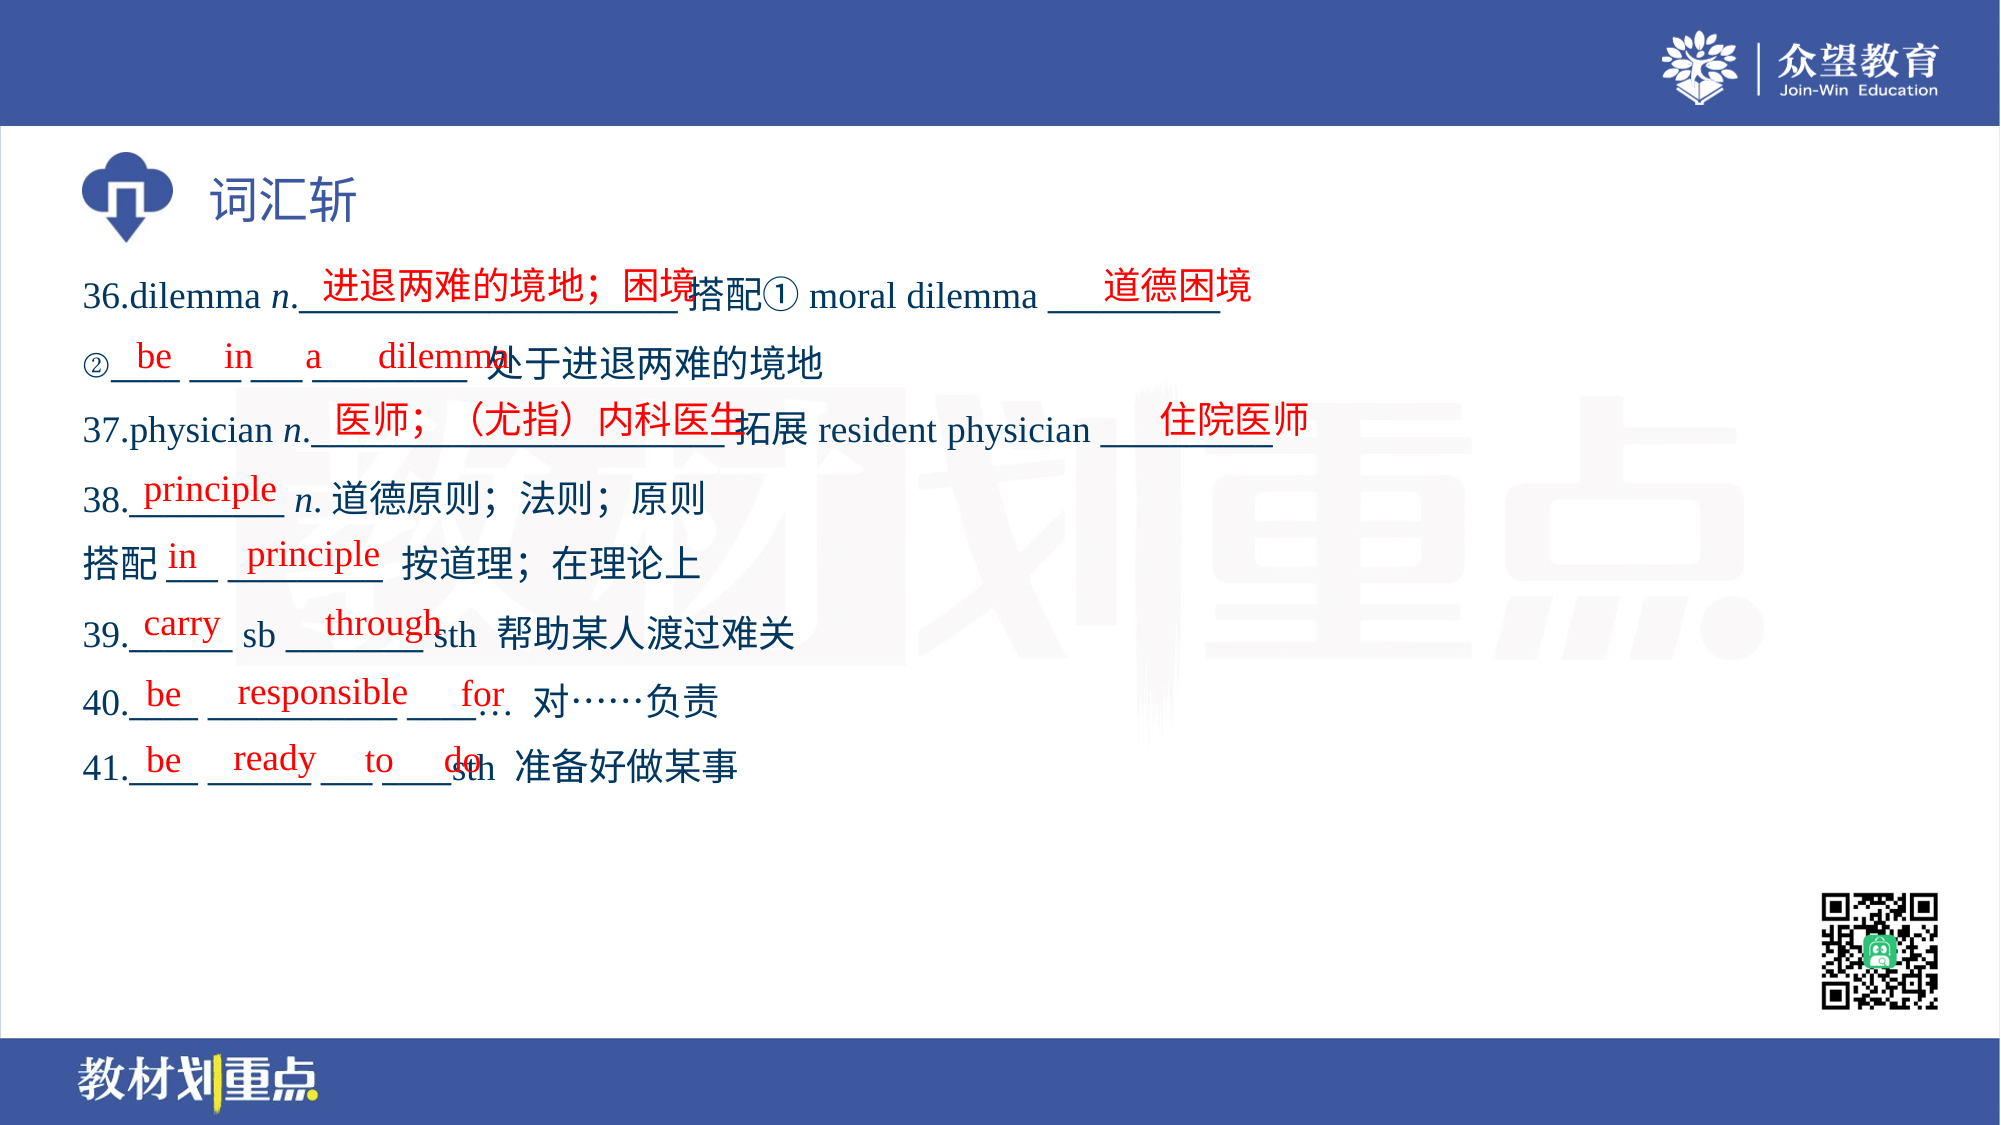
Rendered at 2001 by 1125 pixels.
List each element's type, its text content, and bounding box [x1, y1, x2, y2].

text_box 进退两难的境地；困境 [308, 242, 711, 301]
text_box through [311, 578, 456, 637]
text_box a [291, 311, 336, 370]
text_box dilemma [364, 311, 524, 370]
text_box 道德困境 [1089, 242, 1267, 301]
text_box in [154, 511, 211, 570]
text_box responsible [223, 647, 423, 706]
text_box be [132, 649, 196, 708]
text_box ready [219, 712, 331, 771]
text_box do [430, 714, 496, 773]
text_box be [132, 714, 196, 773]
text_box 38._________ n.道德原则；法则；原则 搭配___ _________ 按道理；在理论上 [82, 451, 1817, 578]
text_box for [446, 649, 518, 708]
text_box 36.dilemma n.______________________搭配①moral dilemma __________ ②____ ___ ___ _________ 处于进退两难的境地 37.physician n.________________________拓展resident physician __________ [82, 247, 1817, 443]
picture [0, 0, 2000, 1125]
text_box 医师；（尤指）内科医生 [320, 376, 761, 435]
text_box 39.______ sb ________ sth 帮助某人渡过难关 40.____ ___________ ____… 对……负责 41.____ ______ ___ ____sth 准备好做某事 [82, 585, 1817, 781]
text_box to [351, 714, 408, 773]
text_box principle [130, 444, 291, 503]
text_box carry [130, 578, 235, 637]
text_box in [210, 311, 267, 370]
text_box be [123, 311, 186, 370]
text_box 住院医师 [1145, 376, 1324, 435]
text_box principle [233, 509, 395, 568]
